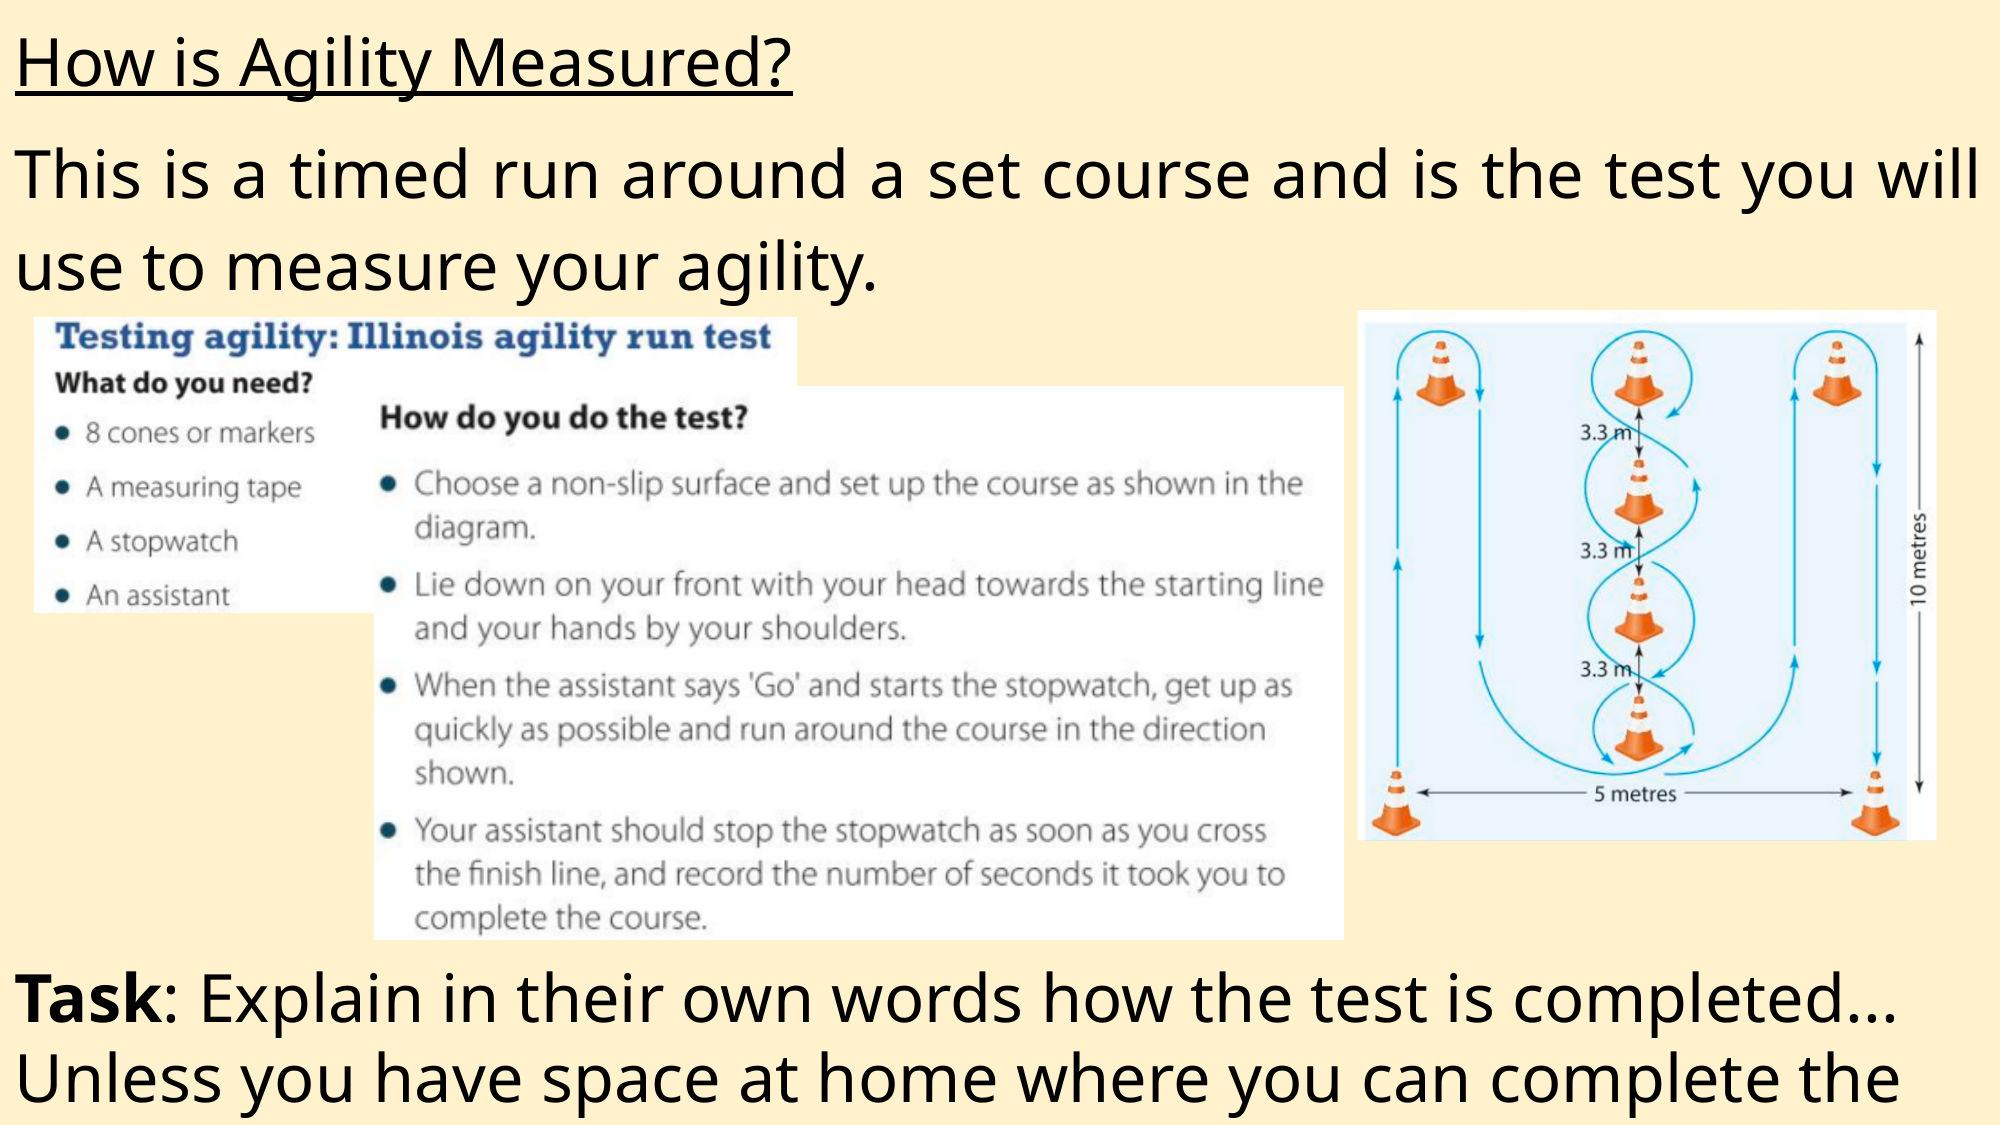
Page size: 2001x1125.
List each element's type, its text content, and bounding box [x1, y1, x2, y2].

picture [34, 317, 1345, 940]
text_box Task: Explain in their own words how the test is completed... Unless you have space at home where you can complete the test? [0, 948, 2000, 1125]
text_box How is Agility Measured? This is a timed run around a set course and is the test you will use to measure your agility. [0, 0, 2000, 312]
picture [1357, 310, 1937, 841]
